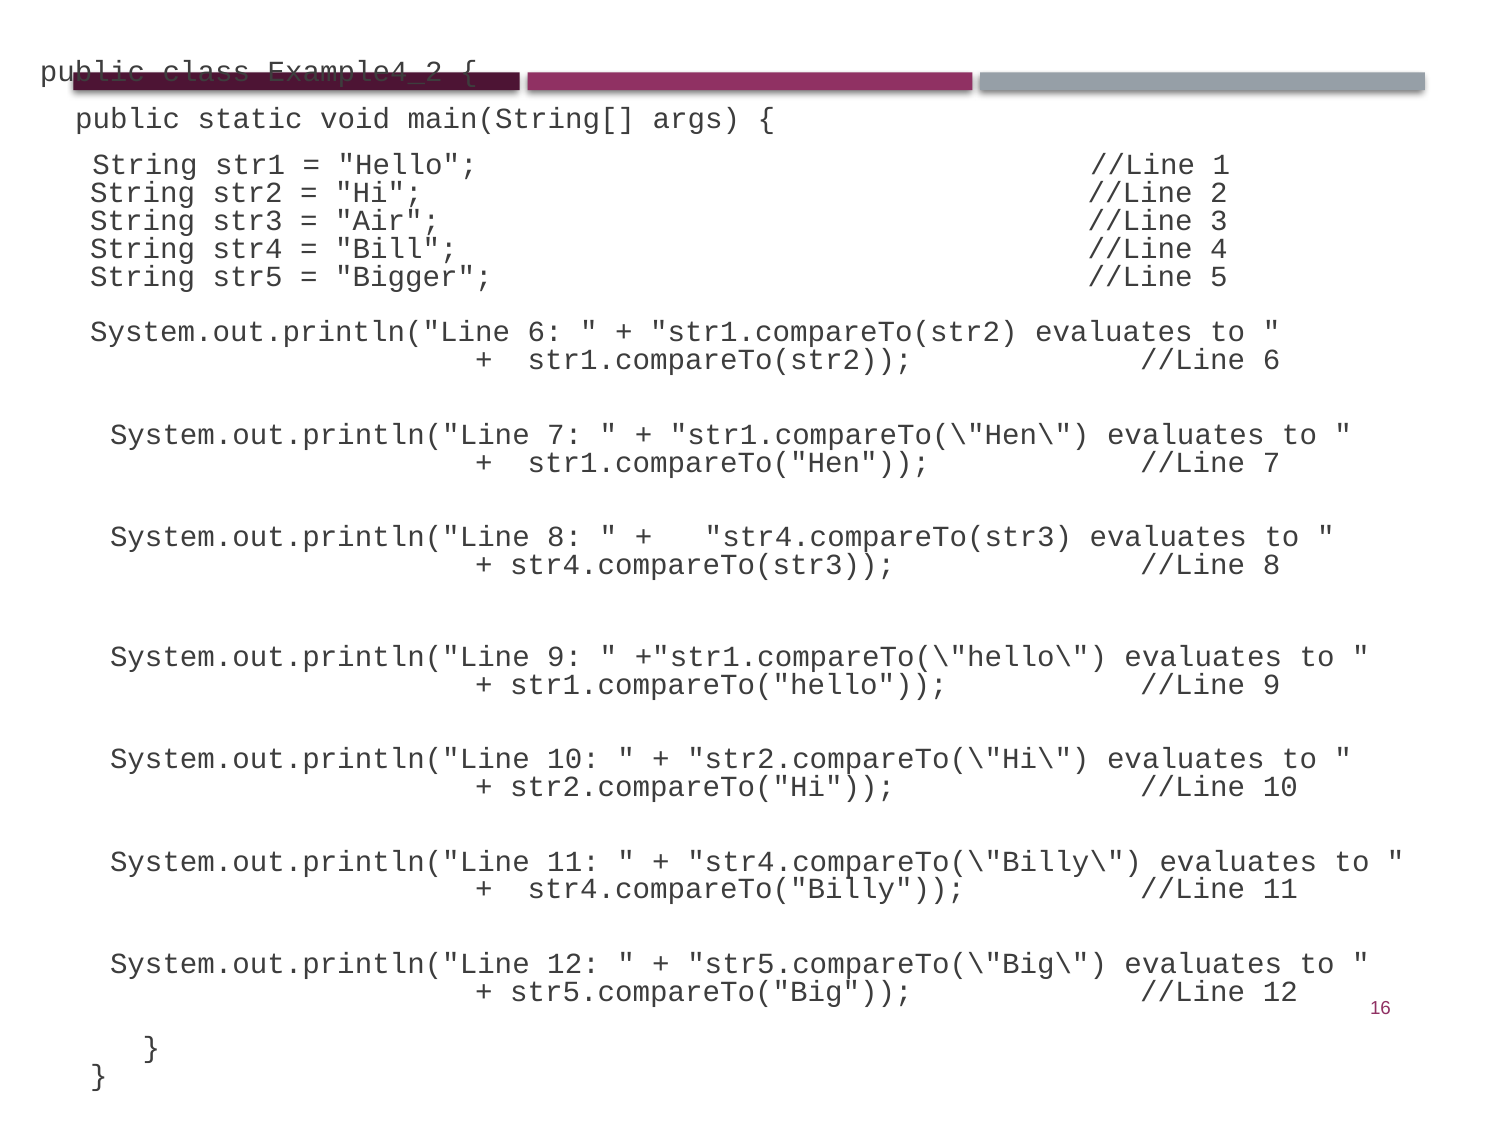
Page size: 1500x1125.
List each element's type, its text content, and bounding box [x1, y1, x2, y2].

slide_number 16 [1279, 977, 1406, 1037]
list public class Example4_2 { public static void main(String[] args) { String str1 = "Hello"; //Line 1 String str2 = "Hi"; //Line 2 String str3 = "Air"; //Line 3 String str4 = "Bill"; //Line 4 String str5 = "Bigger"; //Line 5 System.out.println("Line 6: " + "str1.compareTo(str2) evaluates to " + str1.compareTo(str2)); //Line 6 System.out.println("Line 7: " + "str1.compareTo(\"Hen\") evaluates to " + str1.compareTo("Hen")); //Line 7 System.out.println("Line 8: " + "str4.compareTo(str3) evaluates to " + str4.compareTo(str3)); //Line 8 System.out.println("Line 9: " +"str1.compareTo(\"hello\") evaluates to " + str1.compareTo("hello")); //Line 9 System.out.println("Line 10: " + "str2.compareTo(\"Hi\") evaluates to " + str2.compareTo("Hi")); //Line 10 System.out.println("Line 11: " + "str4.compareTo(\"Billy\") evaluates to " + str4.compareTo("Billy")); //Line 11 System.out.println("Line 12: " + "str5.compareTo(\"Big\") evaluates to " + str5.compareTo("Big")); //Line 12 } } [24, 237, 1500, 913]
